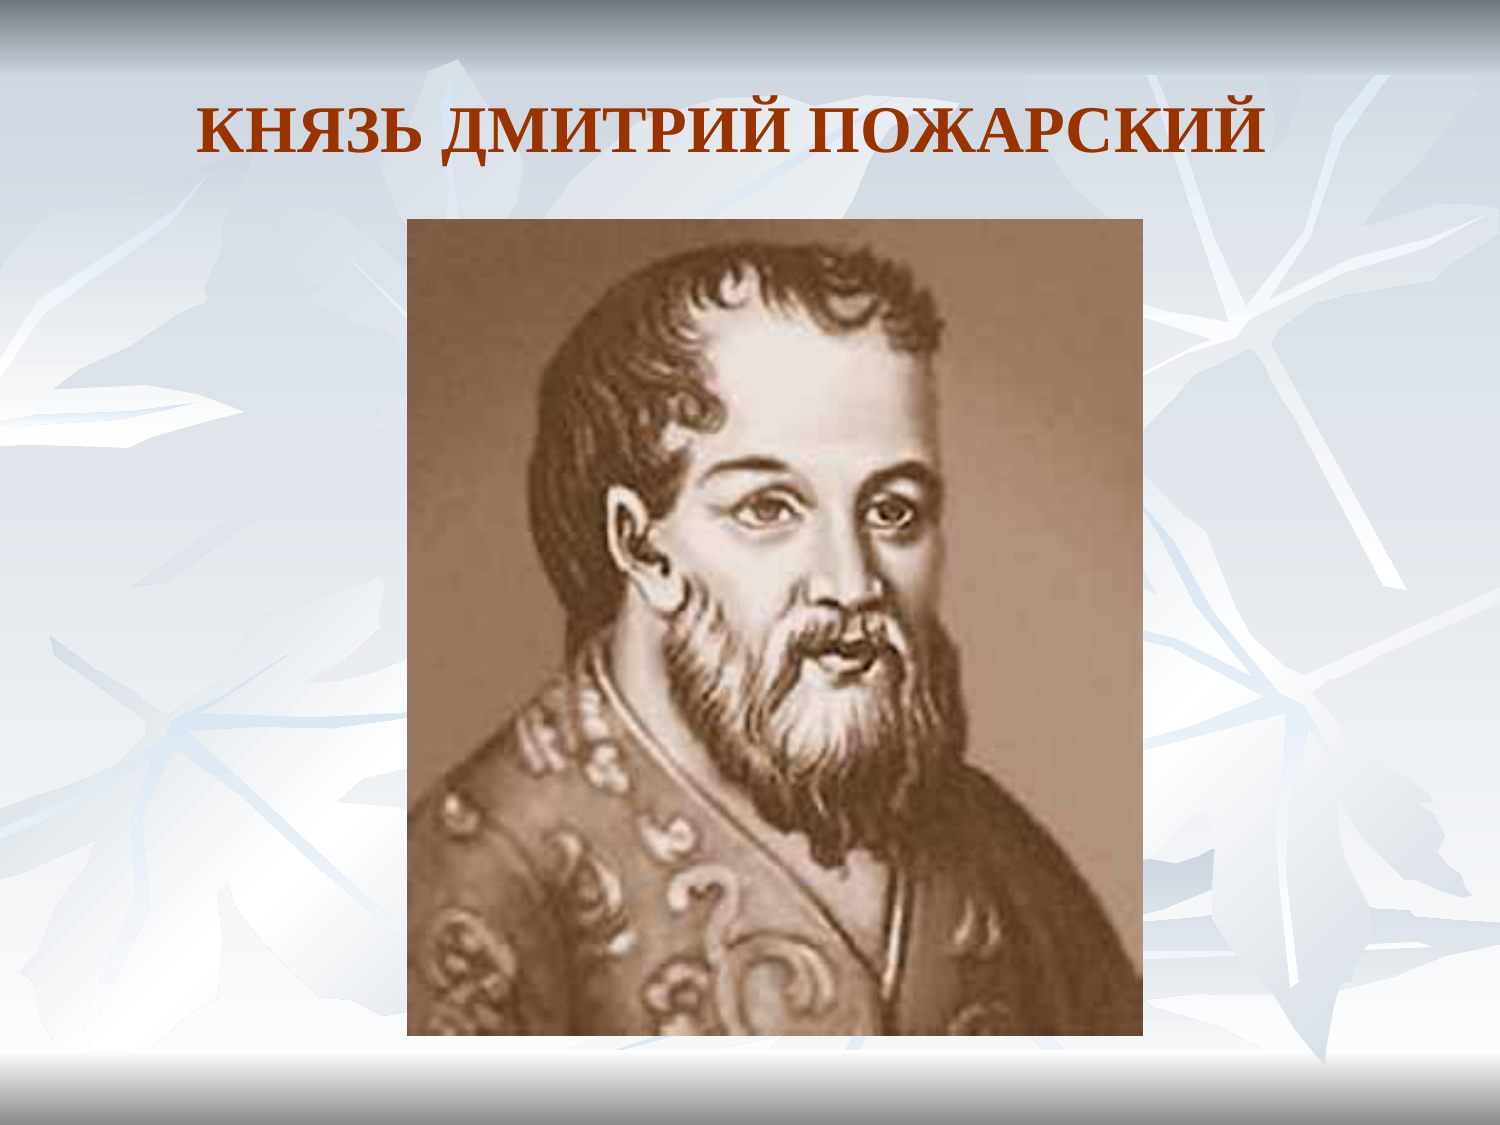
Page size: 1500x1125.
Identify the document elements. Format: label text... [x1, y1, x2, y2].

text_box КНЯЗЬ ДМИТРИЙ ПОЖАРСКИЙ [123, 78, 1341, 173]
picture [407, 219, 1144, 1036]
